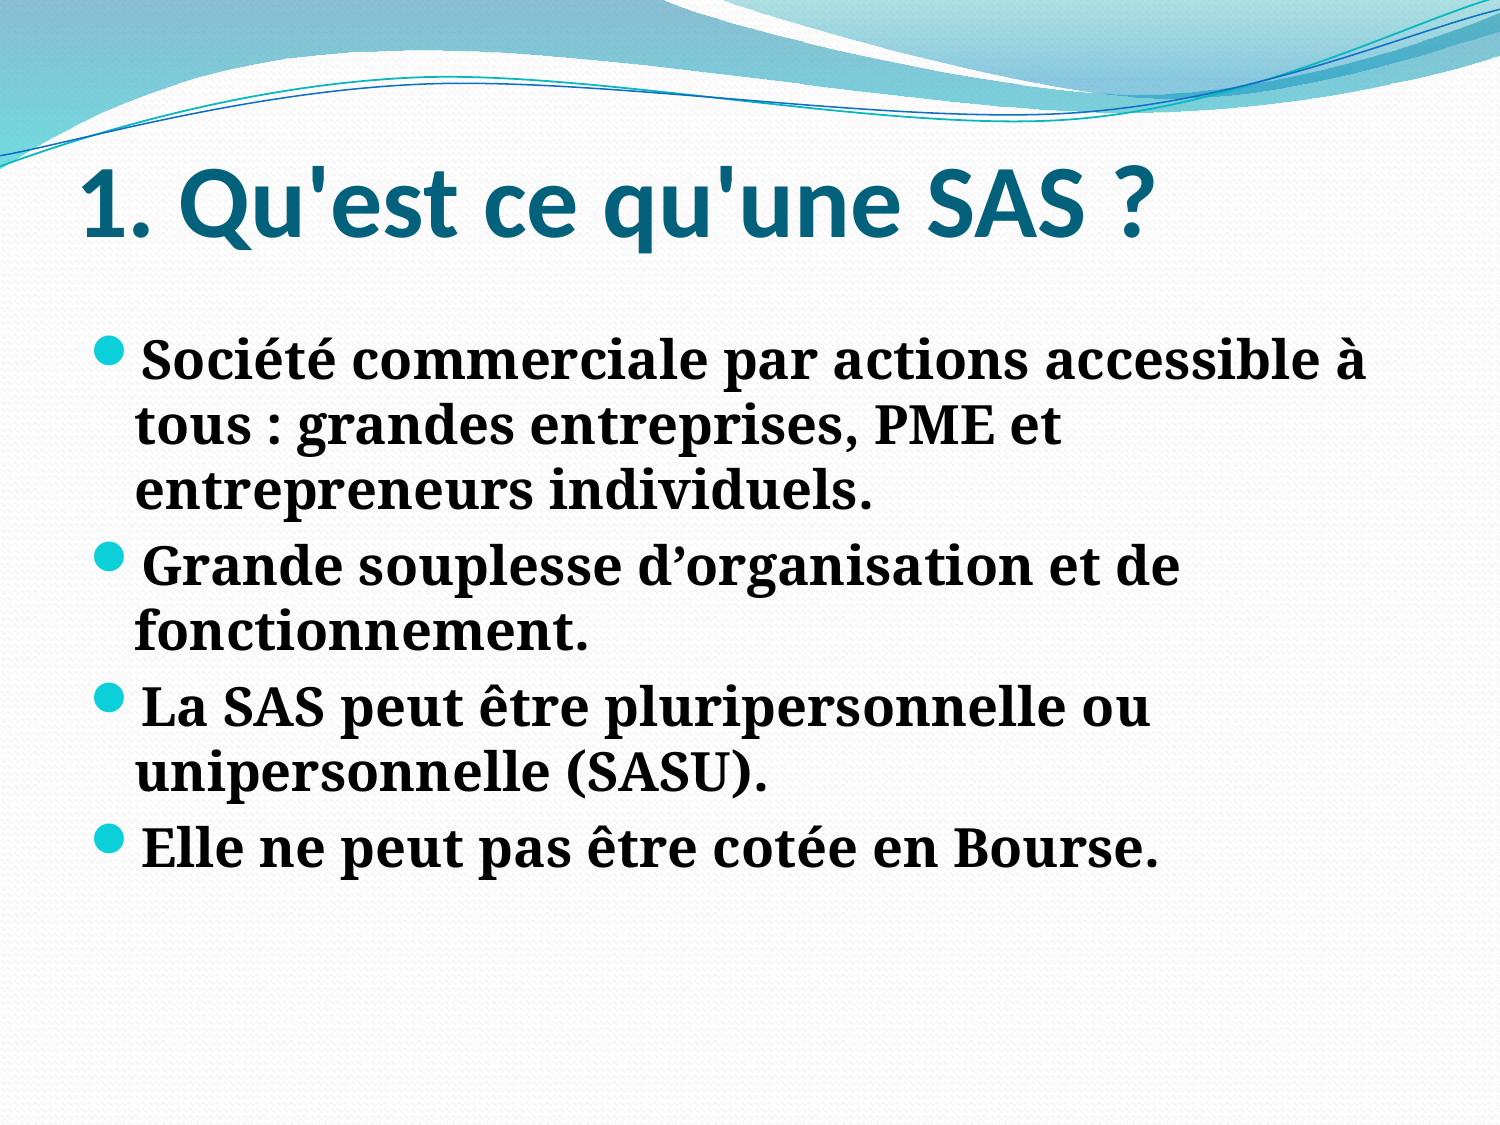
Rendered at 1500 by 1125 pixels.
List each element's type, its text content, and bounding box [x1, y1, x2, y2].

list Société commerciale par actions accessible à tous : grandes entreprises, PME et entrepreneurs individuels. Grande souplesse d’organisation et de fonctionnement. La SAS peut être pluripersonnelle ou unipersonnelle (SASU). Elle ne peut pas être cotée en Bourse. [75, 317, 1425, 1043]
title 1. Qu'est ce qu'une SAS ? [75, 115, 1425, 258]
